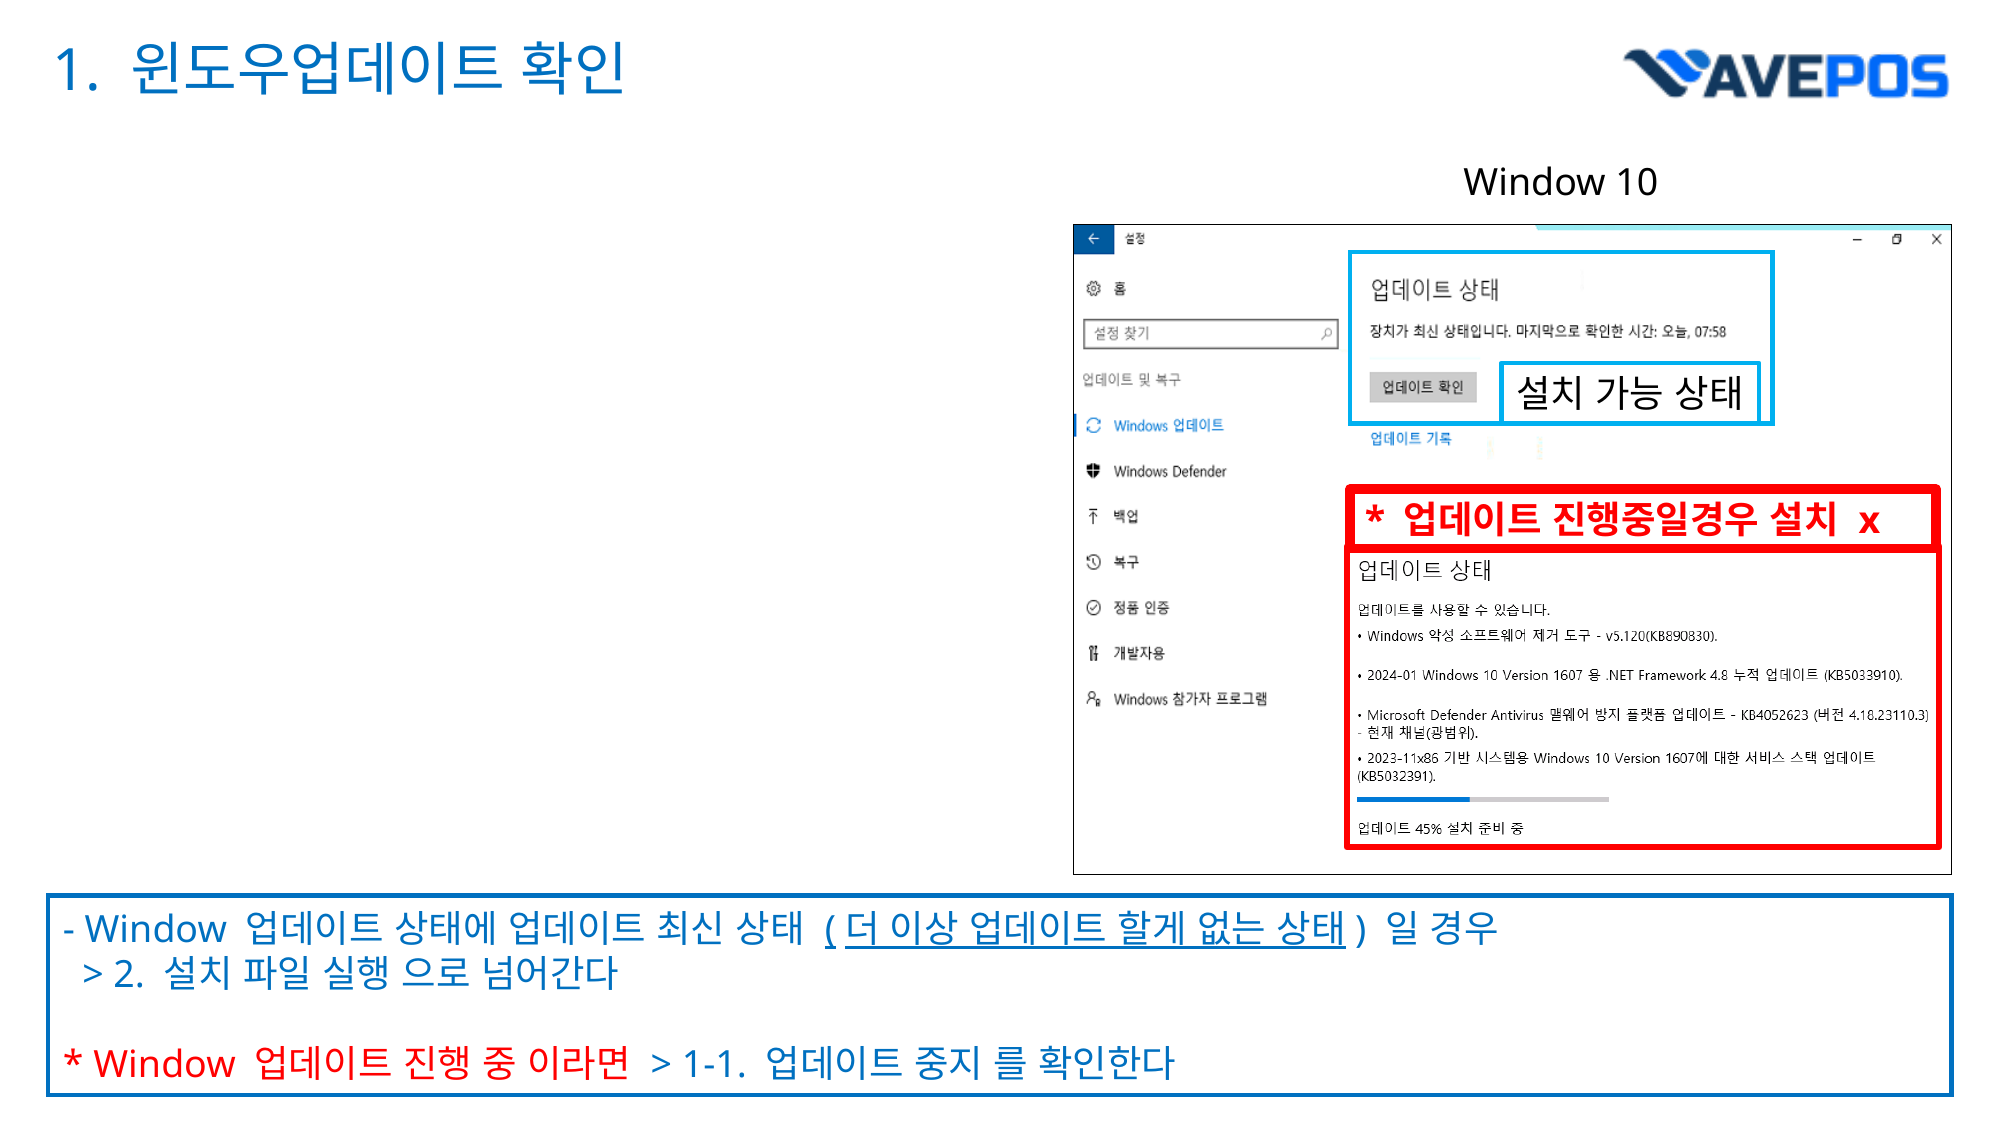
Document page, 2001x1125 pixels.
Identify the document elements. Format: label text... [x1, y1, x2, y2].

picture [1073, 224, 1952, 875]
picture [1619, 32, 1954, 116]
text_box - Window 업데이트 상태에 업데이트 최신 상태 (더 이상 업데이트 할게 없는 상태) 일 경우 > 2. 설치 파일 실행 으로 넘어간다 * Window 업데이트 진행 중 이라면 > 1-1. 업데이트 중지 를 확인한다 [47, 895, 1952, 1096]
text_box Window 10 [1448, 150, 1674, 211]
text_box 1. 윈도우업데이트 확인 [37, 24, 1608, 110]
